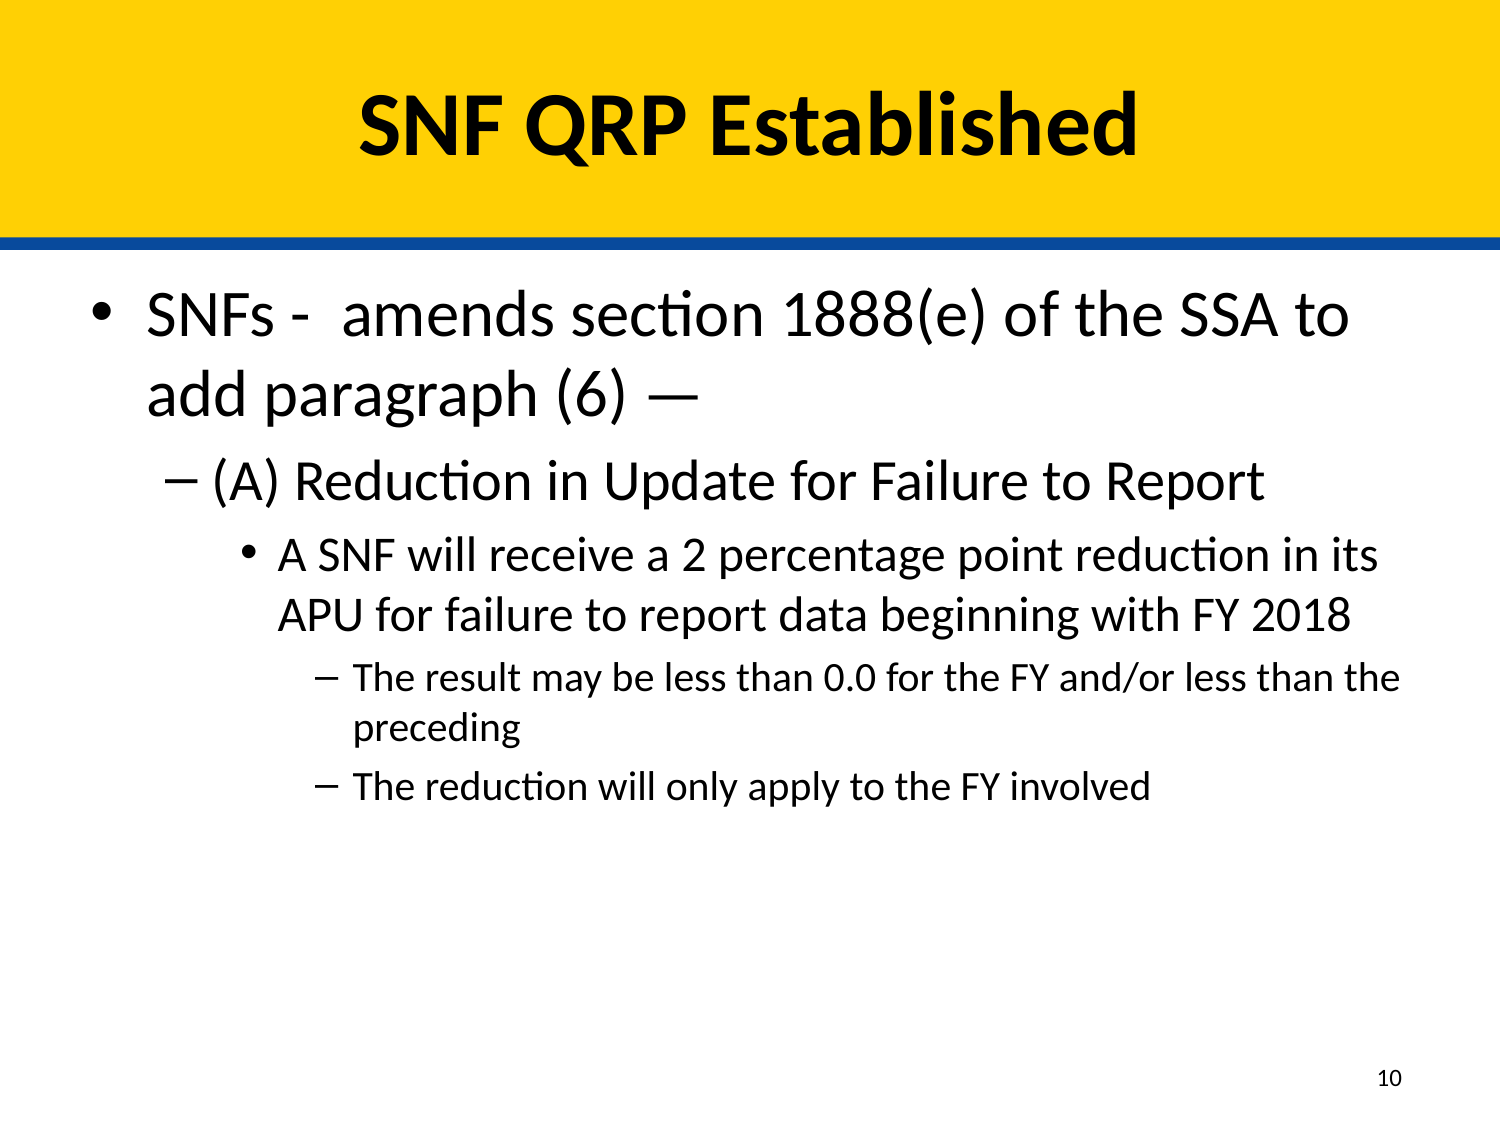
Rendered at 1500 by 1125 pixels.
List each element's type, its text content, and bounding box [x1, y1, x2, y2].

slide_number 10 [1308, 1046, 1471, 1107]
title SNF QRP Established [0, 0, 1500, 238]
list SNFs - amends section 1888(e) of the SSA to add paragraph (6) — (A) Reduction in Update for Failure to Report A SNF will receive a 2 percentage point reduction in its APU for failure to report data beginning with FY 2018 The result may be less than 0.0 for the FY and/or less than the preceding The reduction will only apply to the FY involved [75, 262, 1425, 1005]
